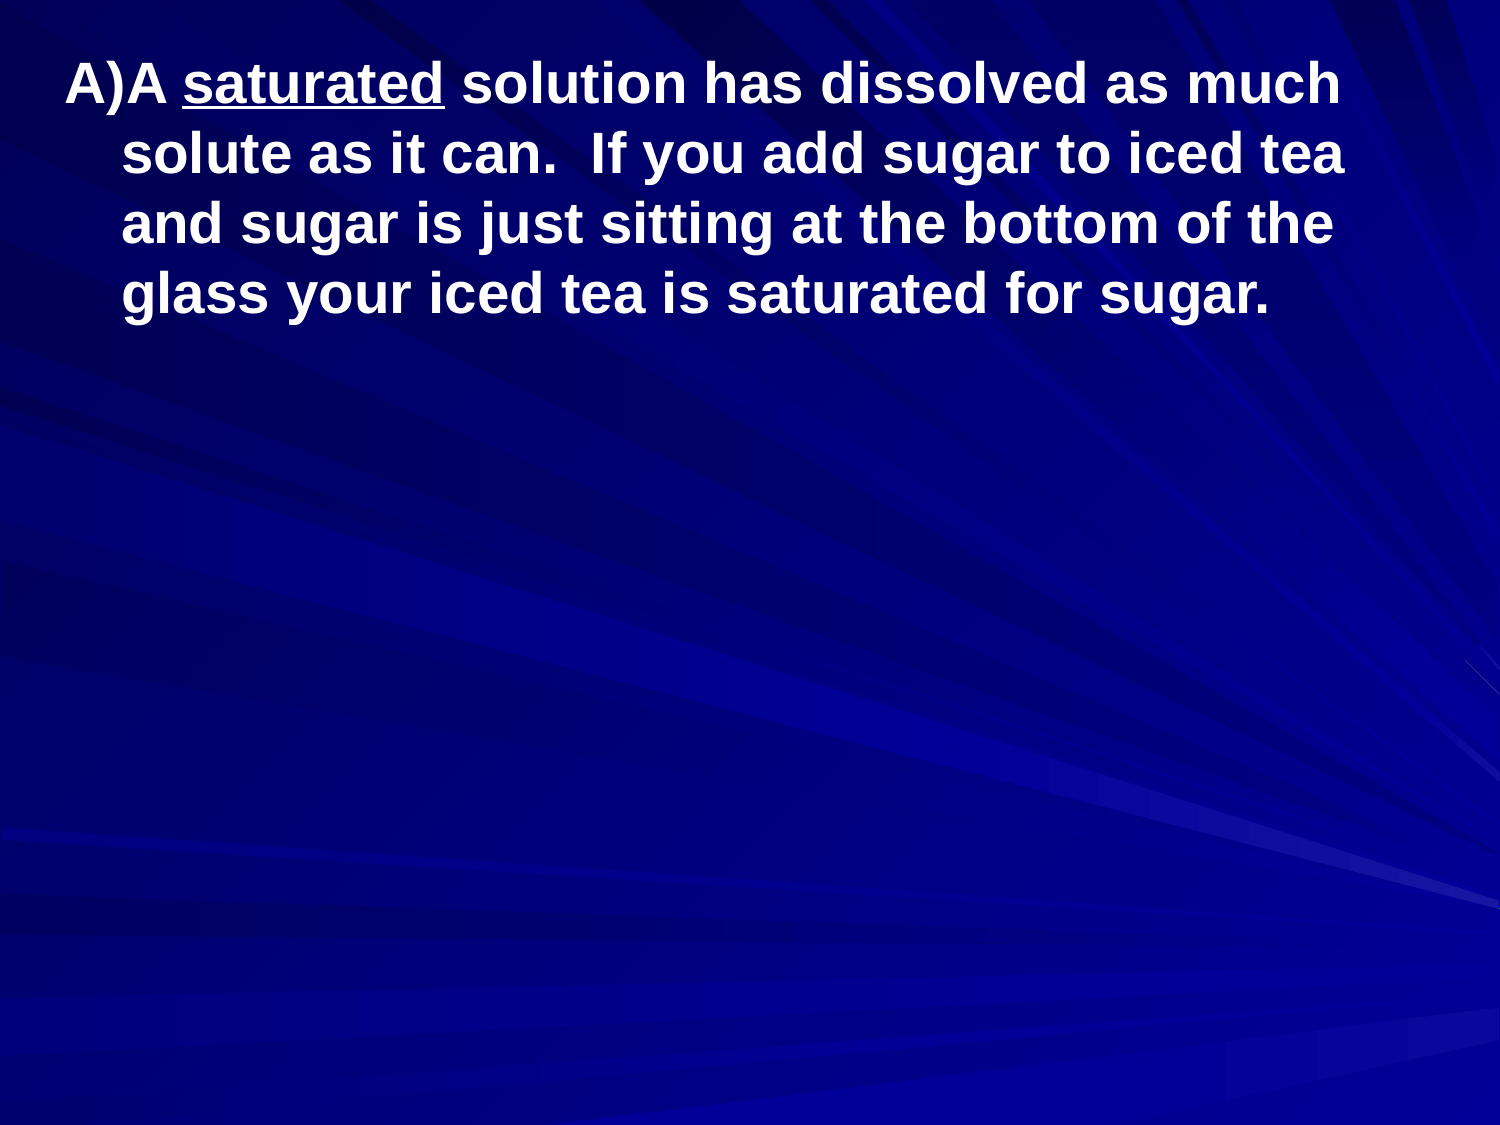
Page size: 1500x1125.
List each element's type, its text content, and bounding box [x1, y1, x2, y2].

text_box A saturated solution has dissolved as much solute as it can. If you add sugar to iced tea and sugar is just sitting at the bottom of the glass your iced tea is saturated for sugar. [49, 37, 1463, 333]
